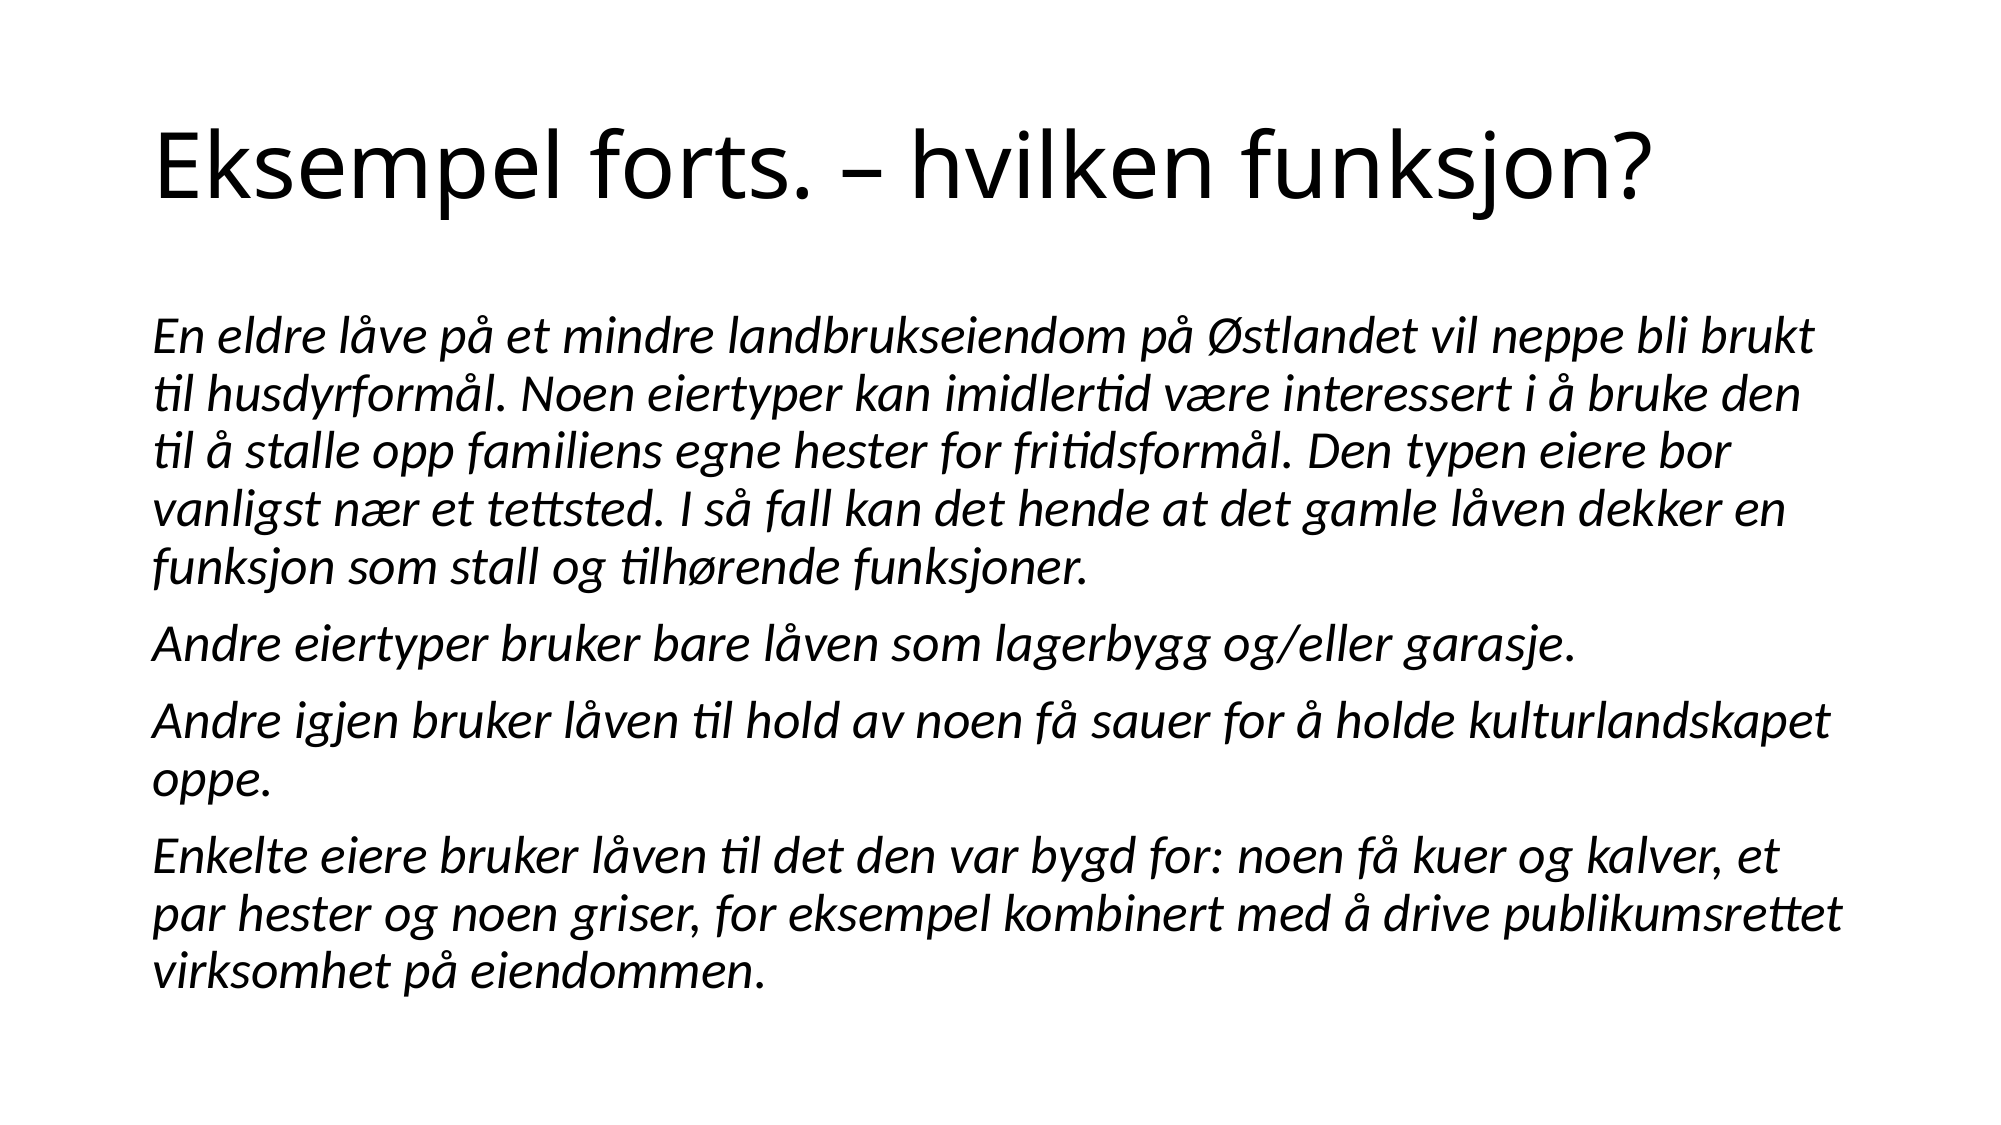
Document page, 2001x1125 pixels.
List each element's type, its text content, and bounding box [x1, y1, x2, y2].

title Eksempel forts. – hvilken funksjon? [137, 59, 1863, 278]
list En eldre låve på et mindre landbrukseiendom på Østlandet vil neppe bli brukt til husdyrformål. Noen eiertyper kan imidlertid være interessert i å bruke den til å stalle opp familiens egne hester for fritidsformål. Den typen eiere bor vanligst nær et tettsted. I så fall kan det hende at det gamle låven dekker en funksjon som stall og tilhørende funksjoner. Andre eiertyper bruker bare låven som lagerbygg og/eller garasje. Andre igjen bruker låven til hold av noen få sauer for å holde kulturlandskapet oppe. Enkelte eiere bruker låven til det den var bygd for: noen få kuer og kalver, et par hester og noen griser, for eksempel kombinert med å drive publikumsrettet virksomhet på eiendommen. [137, 299, 1863, 1014]
